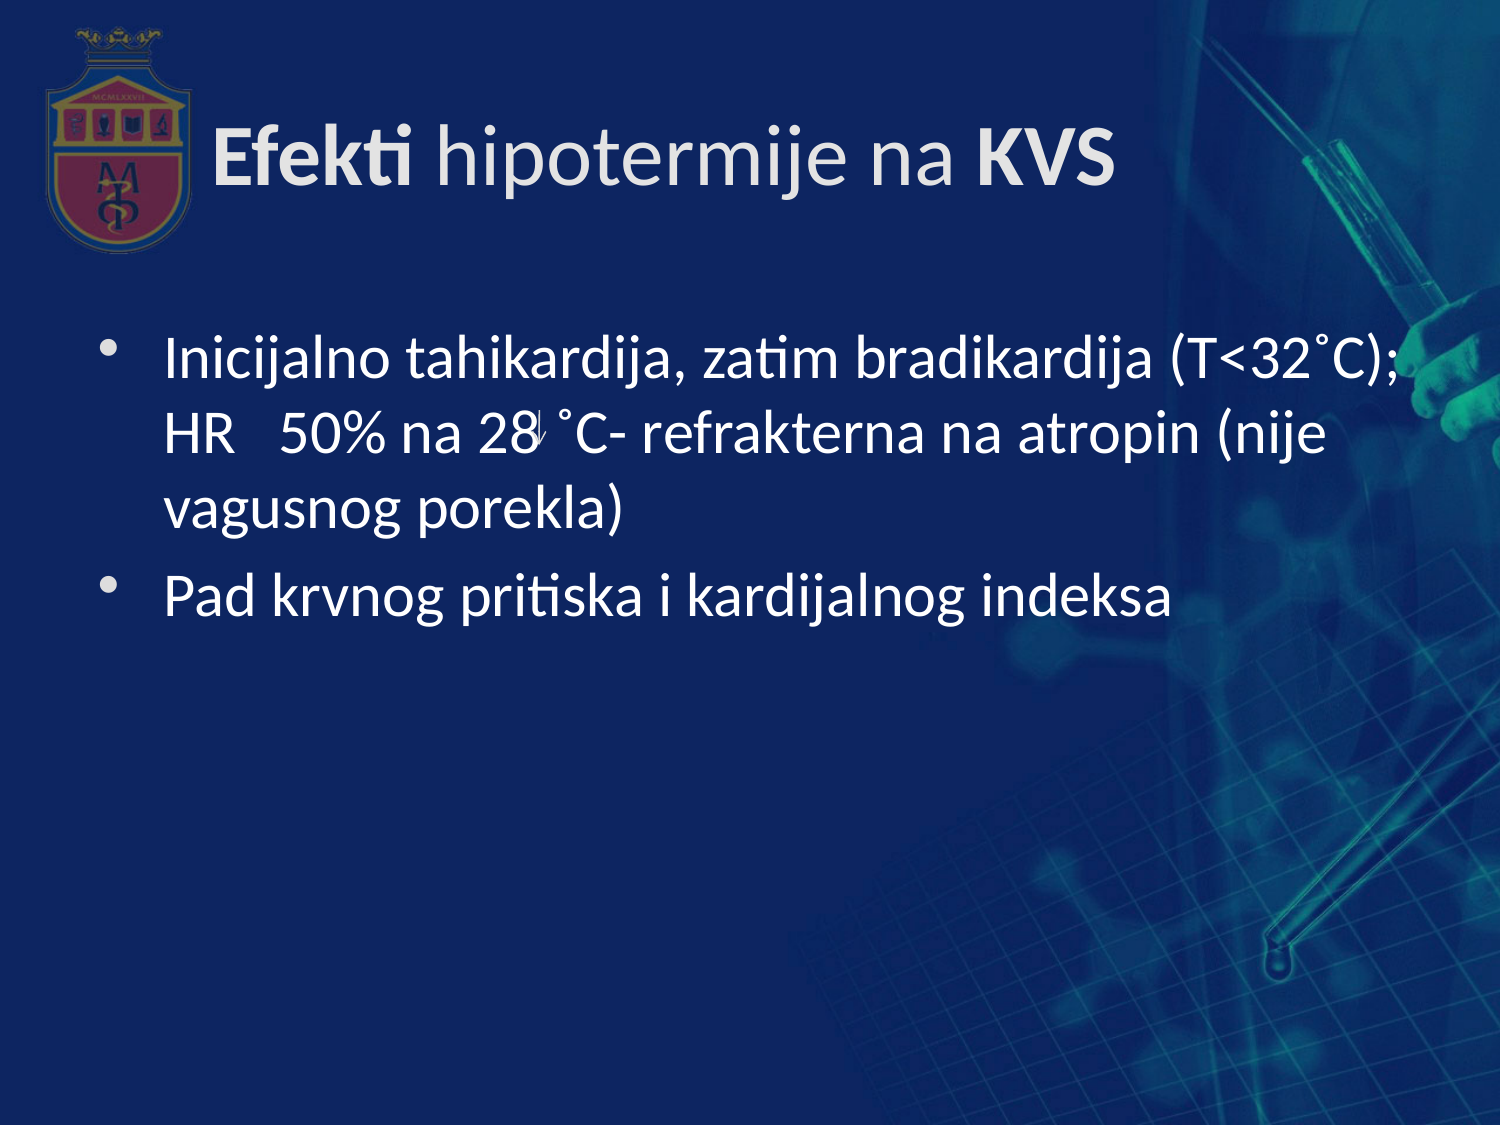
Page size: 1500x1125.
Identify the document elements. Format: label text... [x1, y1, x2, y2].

list Inicijalno tahikardija, zatim bradikardija (T<32˚C); HR 50% na 28 ˚C- refrakterna na atropin (nije vagusnog porekla) Pad krvnog pritiska i kardijalnog indeksa [75, 308, 1425, 1059]
picture [0, 0, 1500, 1125]
title Efekti hipotermije na KVS [117, 35, 1468, 265]
